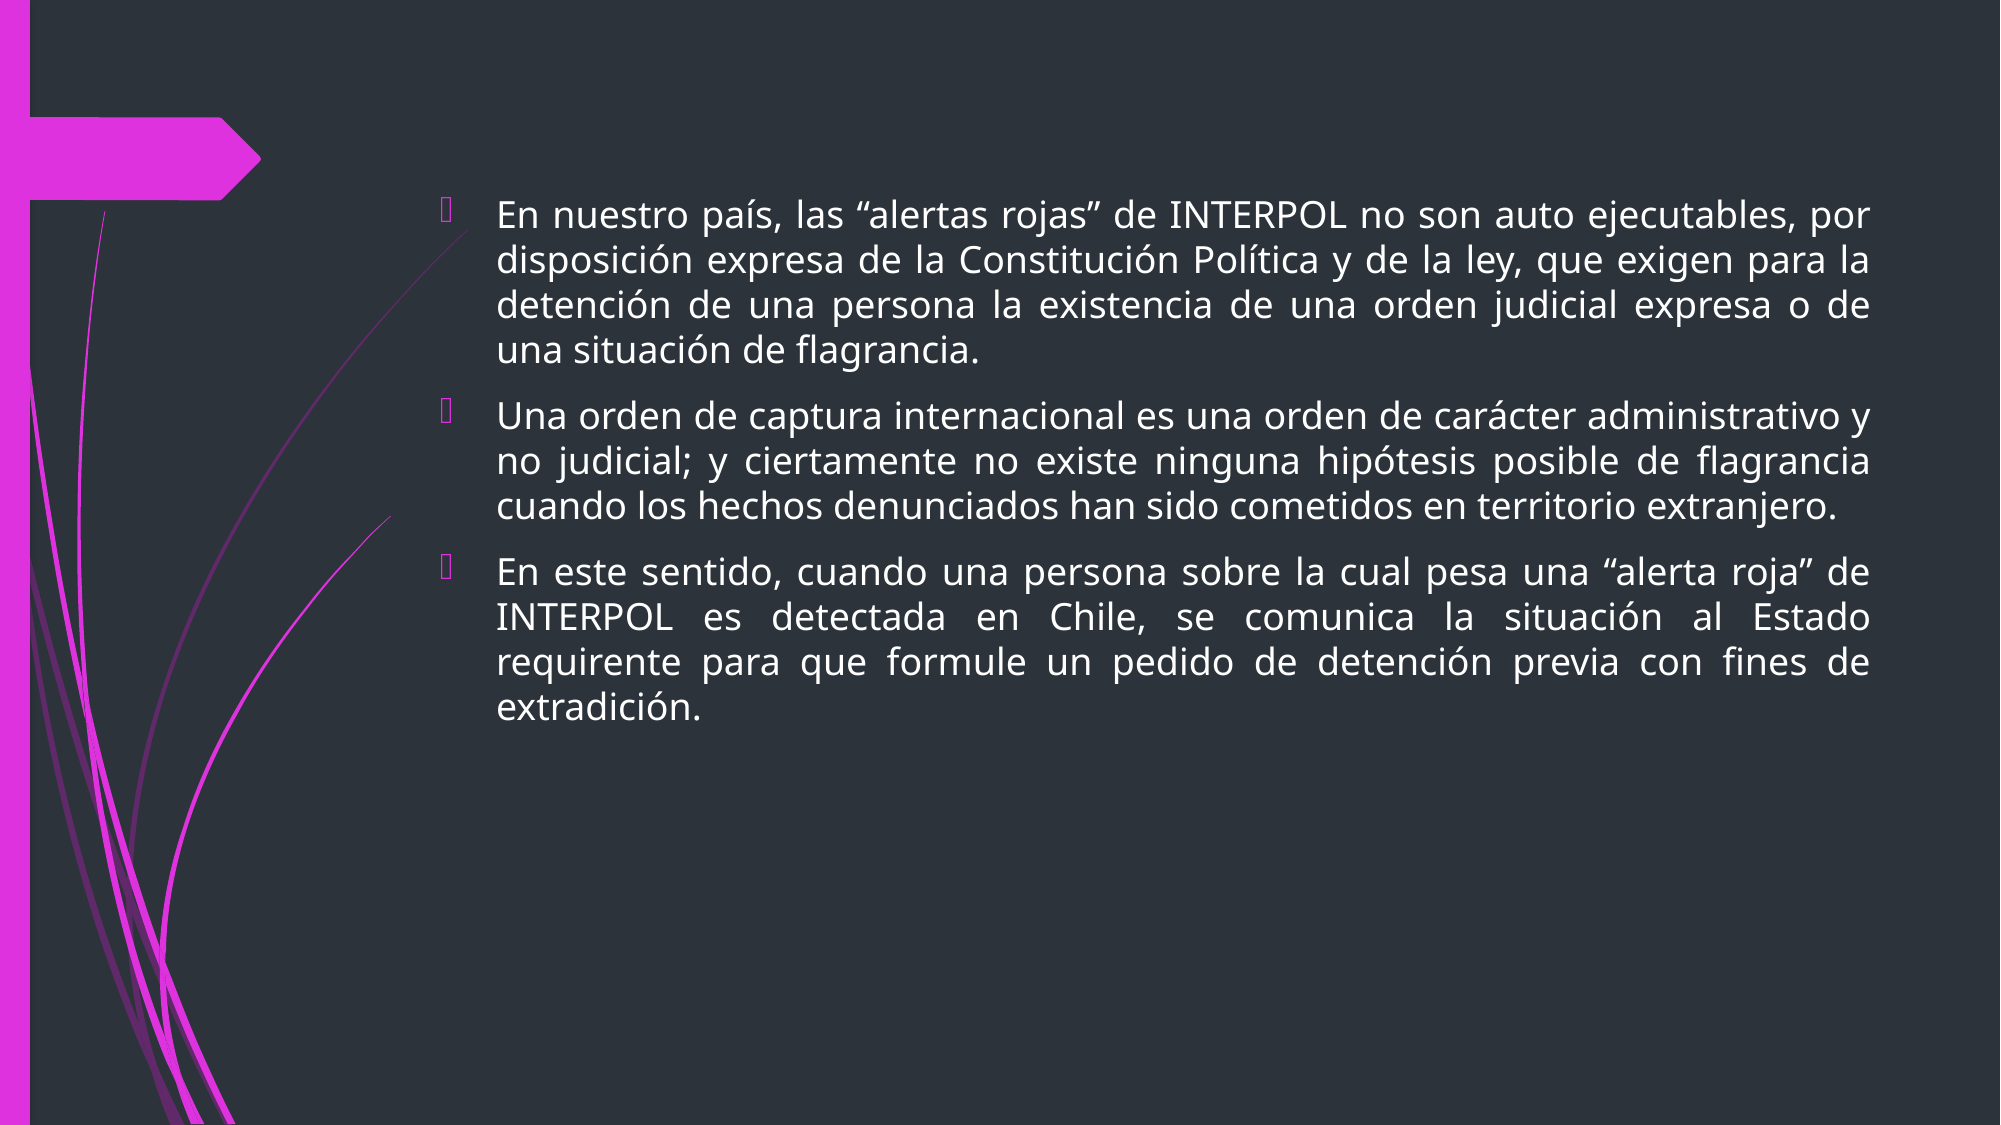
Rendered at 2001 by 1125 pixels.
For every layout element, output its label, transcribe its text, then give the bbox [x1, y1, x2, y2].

list En nuestro país, las “alertas rojas” de INTERPOL no son auto ejecutables, por disposición expresa de la Constitución Política y de la ley, que exigen para la detención de una persona la existencia de una orden judicial expresa o de una situación de flagrancia. Una orden de captura internacional es una orden de carácter administrativo y no judicial; y ciertamente no existe ninguna hipótesis posible de flagrancia cuando los hechos denunciados han sido cometidos en territorio extranjero. En este sentido, cuando una persona sobre la cual pesa una “alerta roja” de INTERPOL es detectada en Chile, se comunica la situación al Estado requirente para que formule un pedido de detención previa con fines de extradición. [424, 117, 1888, 970]
